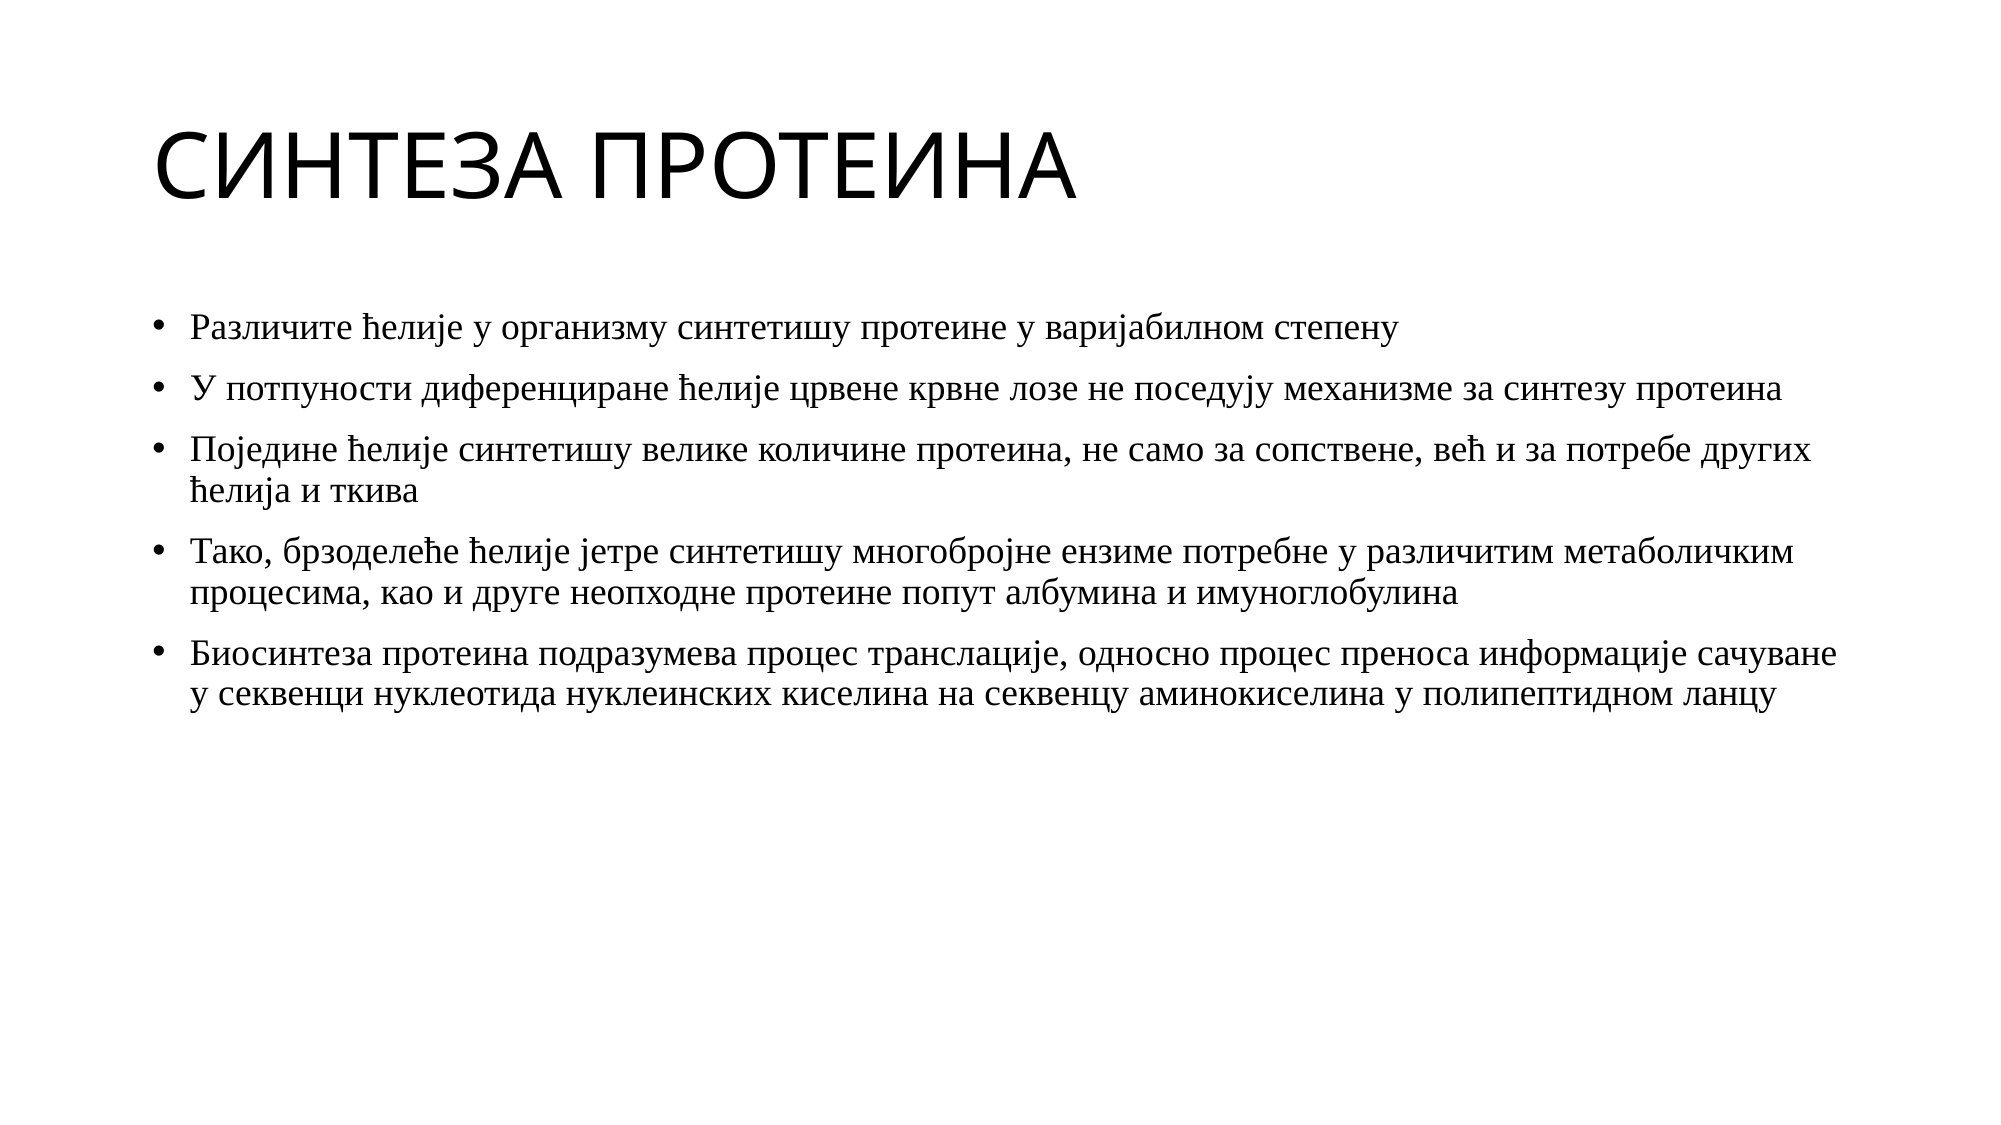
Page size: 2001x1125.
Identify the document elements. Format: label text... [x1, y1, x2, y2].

title СИНТЕЗА ПРОТЕИНА [137, 59, 1863, 278]
list Различите ћелије у организму синтетишу протеине у варијабилном степену У потпуности диференциране ћелије црвене крвне лозе не поседују механизме за синтезу протеина Поједине ћелије синтетишу велике количине протеина, не само за сопствене, већ и за потребе других ћелија и ткива Тако, брзоделеће ћелије јетре синтетишу многобројне ензиме потребне у различитим метаболичким процесима, као и друге неопходне протеине попут албумина и имуноглобулина Биосинтеза протеина подразумева процес транслације, односно процес преноса информације сачуване у секвенци нуклеотида нуклеинских киселина на секвенцу аминокиселина у полипептидном ланцу [137, 299, 1863, 1014]
